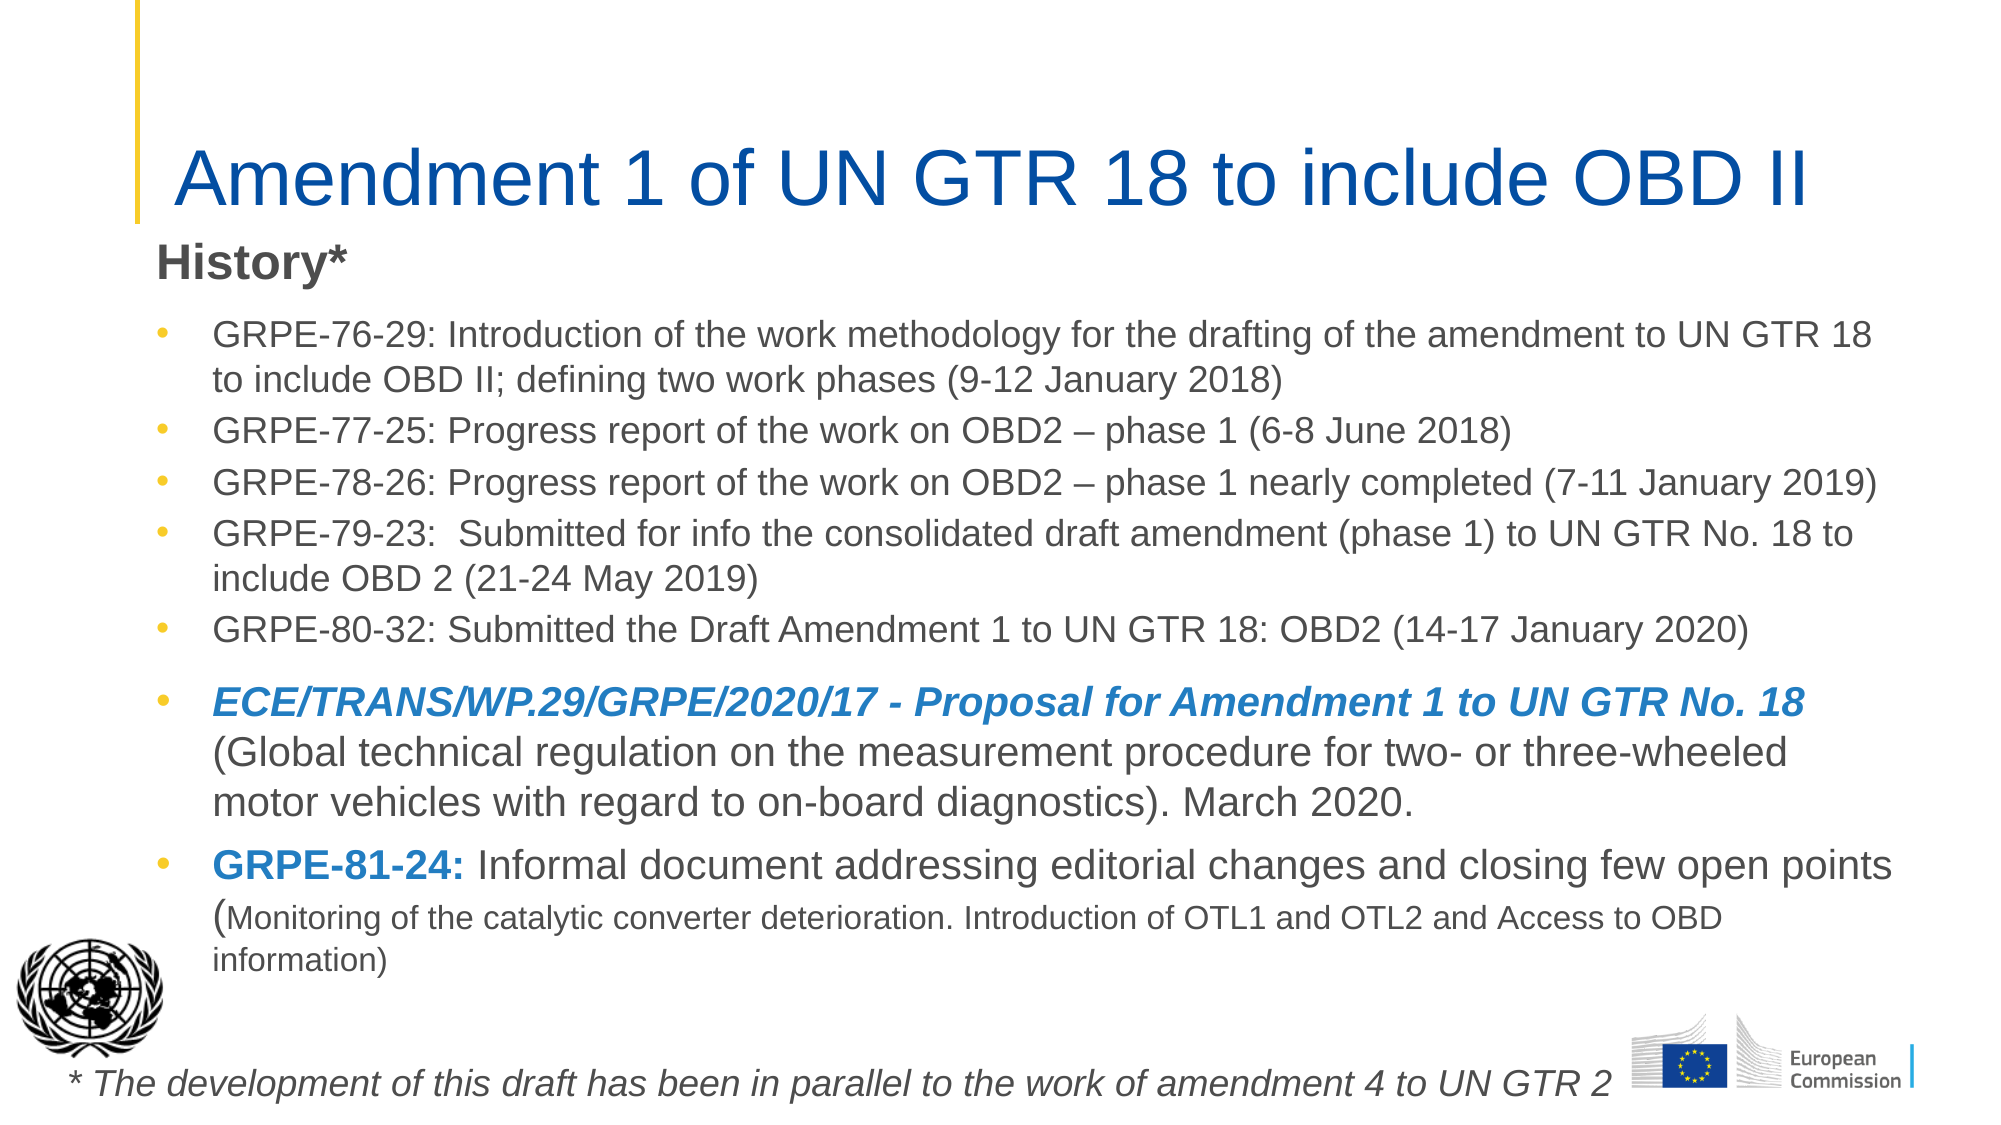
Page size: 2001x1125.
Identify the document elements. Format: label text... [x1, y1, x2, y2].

picture [14, 936, 167, 1062]
picture [1631, 1013, 1915, 1091]
text_box * The development of this draft has been in parallel to the work of amendment 4 to UN GTR 2 [51, 1051, 1652, 1112]
list History* GRPE-76-29: Introduction of the work methodology for the drafting of the amendment to UN GTR 18 to include OBD II; defining two work phases (9-12 January 2018) GRPE-77-25: Progress report of the work on OBD2 – phase 1 (6-8 June 2018) GRPE-78-26: Progress report of the work on OBD2 – phase 1 nearly completed (7-11 January 2019) GRPE-79-23: Submitted for info the consolidated draft amendment (phase 1) to UN GTR No. 18 to include OBD 2 (21-24 May 2019) GRPE-80-32: Submitted the Draft Amendment 1 to UN GTR 18: OBD2 (14-17 January 2020) ECE/TRANS/WP.29/GRPE/2020/17 - Proposal for Amendment 1 to UN GTR No. 18 (Global technical regulation on the measurement procedure for two- or three-wheeled motor vehicles with regard to on-board diagnostics). March 2020. GRPE-81-24: Informal document addressing editorial changes and closing few open points (Monitoring of the catalytic converter deterioration. Introduction of OTL1 and OTL2 and Access to OBD information) [141, 221, 1911, 1025]
title Amendment 1 of UN GTR 18 to include OBD II [159, 94, 1843, 223]
